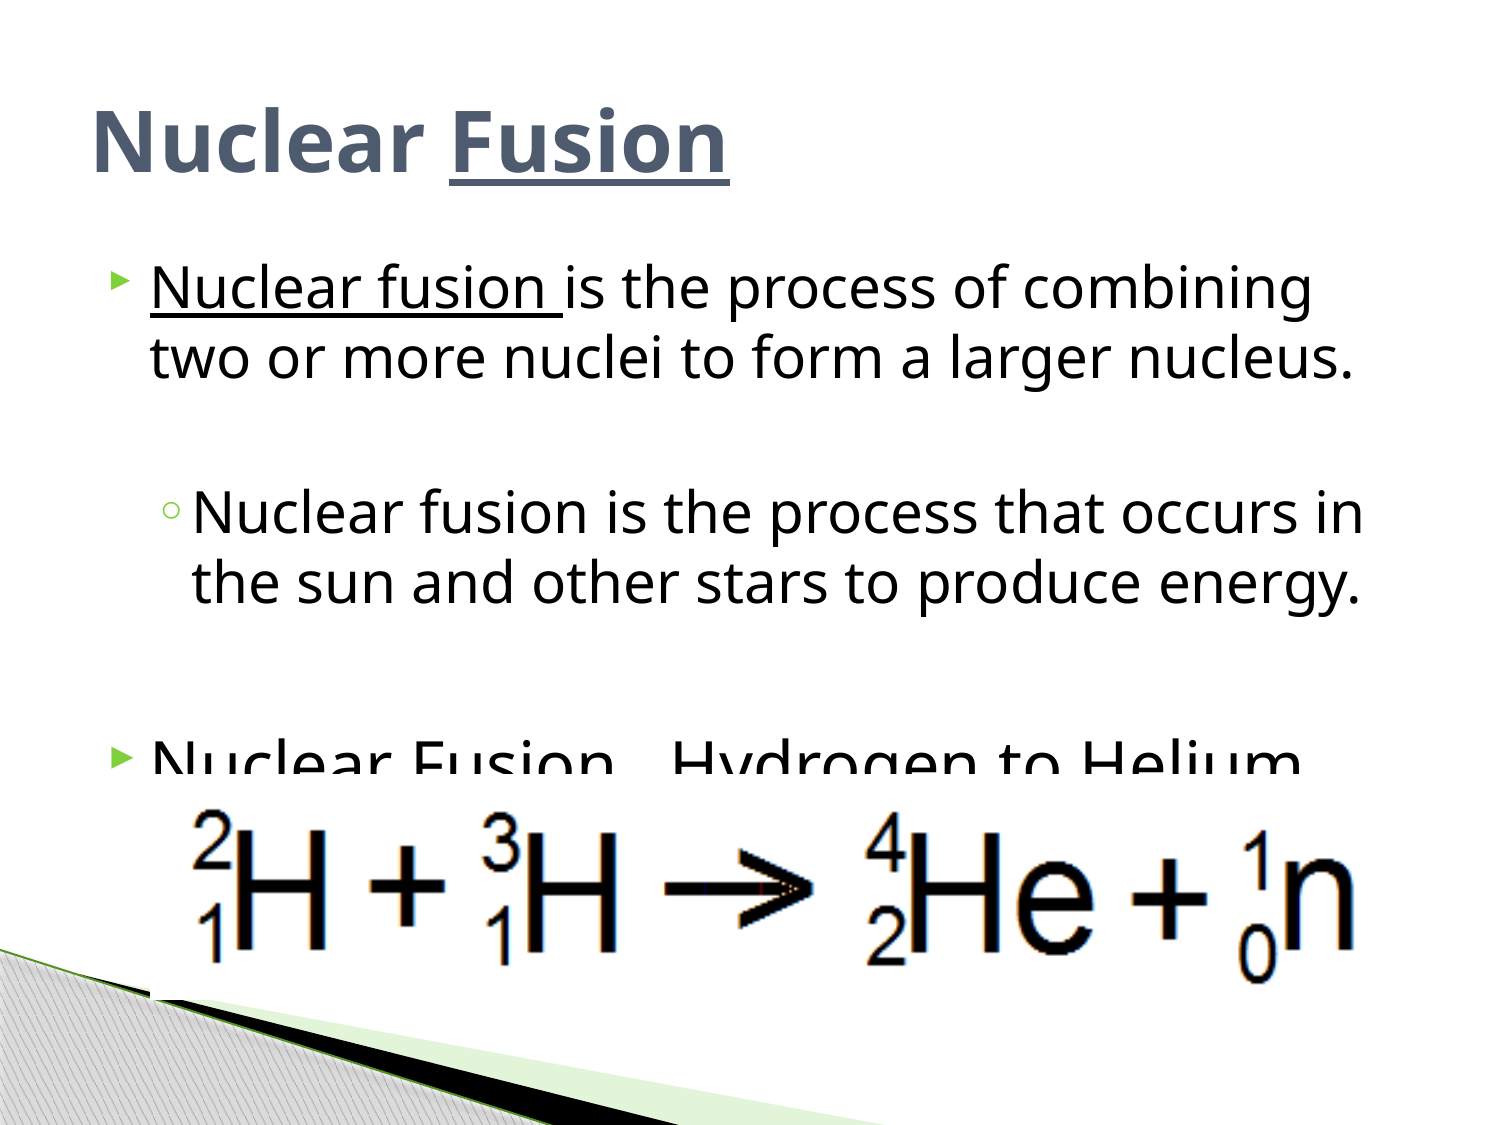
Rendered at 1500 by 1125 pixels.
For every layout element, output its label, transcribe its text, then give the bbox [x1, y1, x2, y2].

title Nuclear Fusion [75, 45, 1425, 233]
list Nuclear fusion is the process of combining two or more nuclei to form a larger nucleus. Nuclear fusion is the process that occurs in the sun and other stars to produce energy. Nuclear Fusion…Hydrogen to Helium [75, 243, 1425, 986]
picture [149, 774, 1409, 1001]
